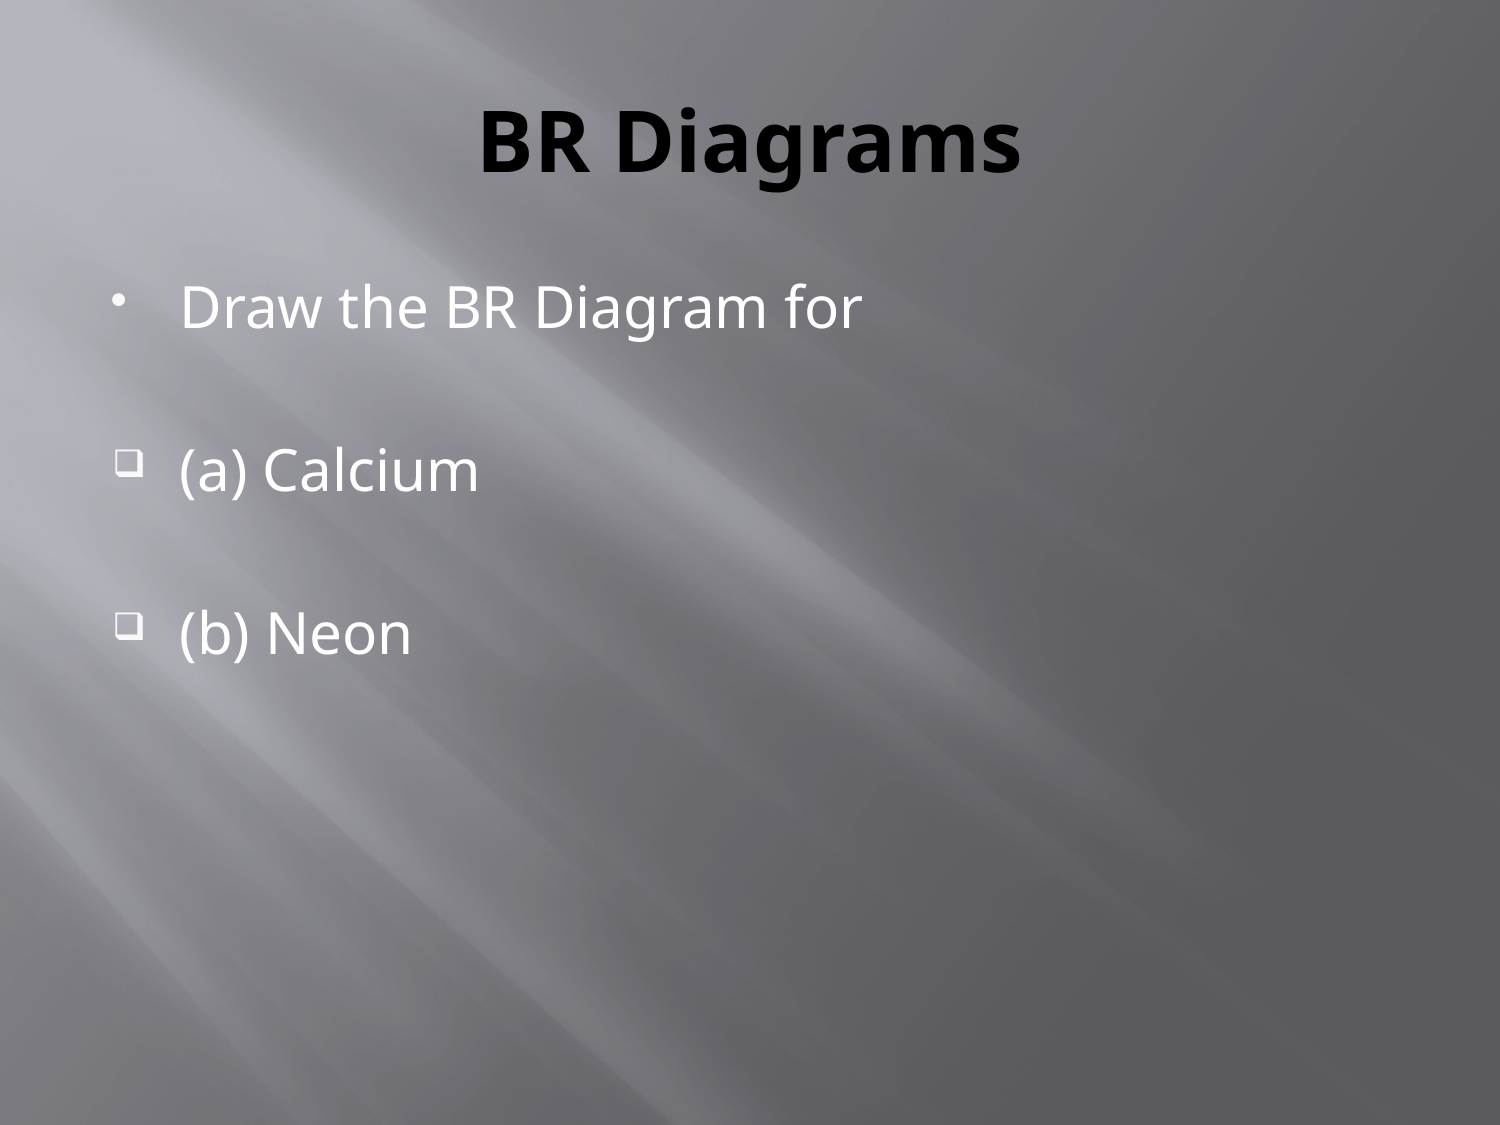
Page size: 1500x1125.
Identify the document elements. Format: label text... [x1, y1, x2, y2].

list Draw the BR Diagram for (a) Calcium (b) Neon [75, 262, 1425, 1035]
title BR Diagrams [75, 45, 1425, 233]
